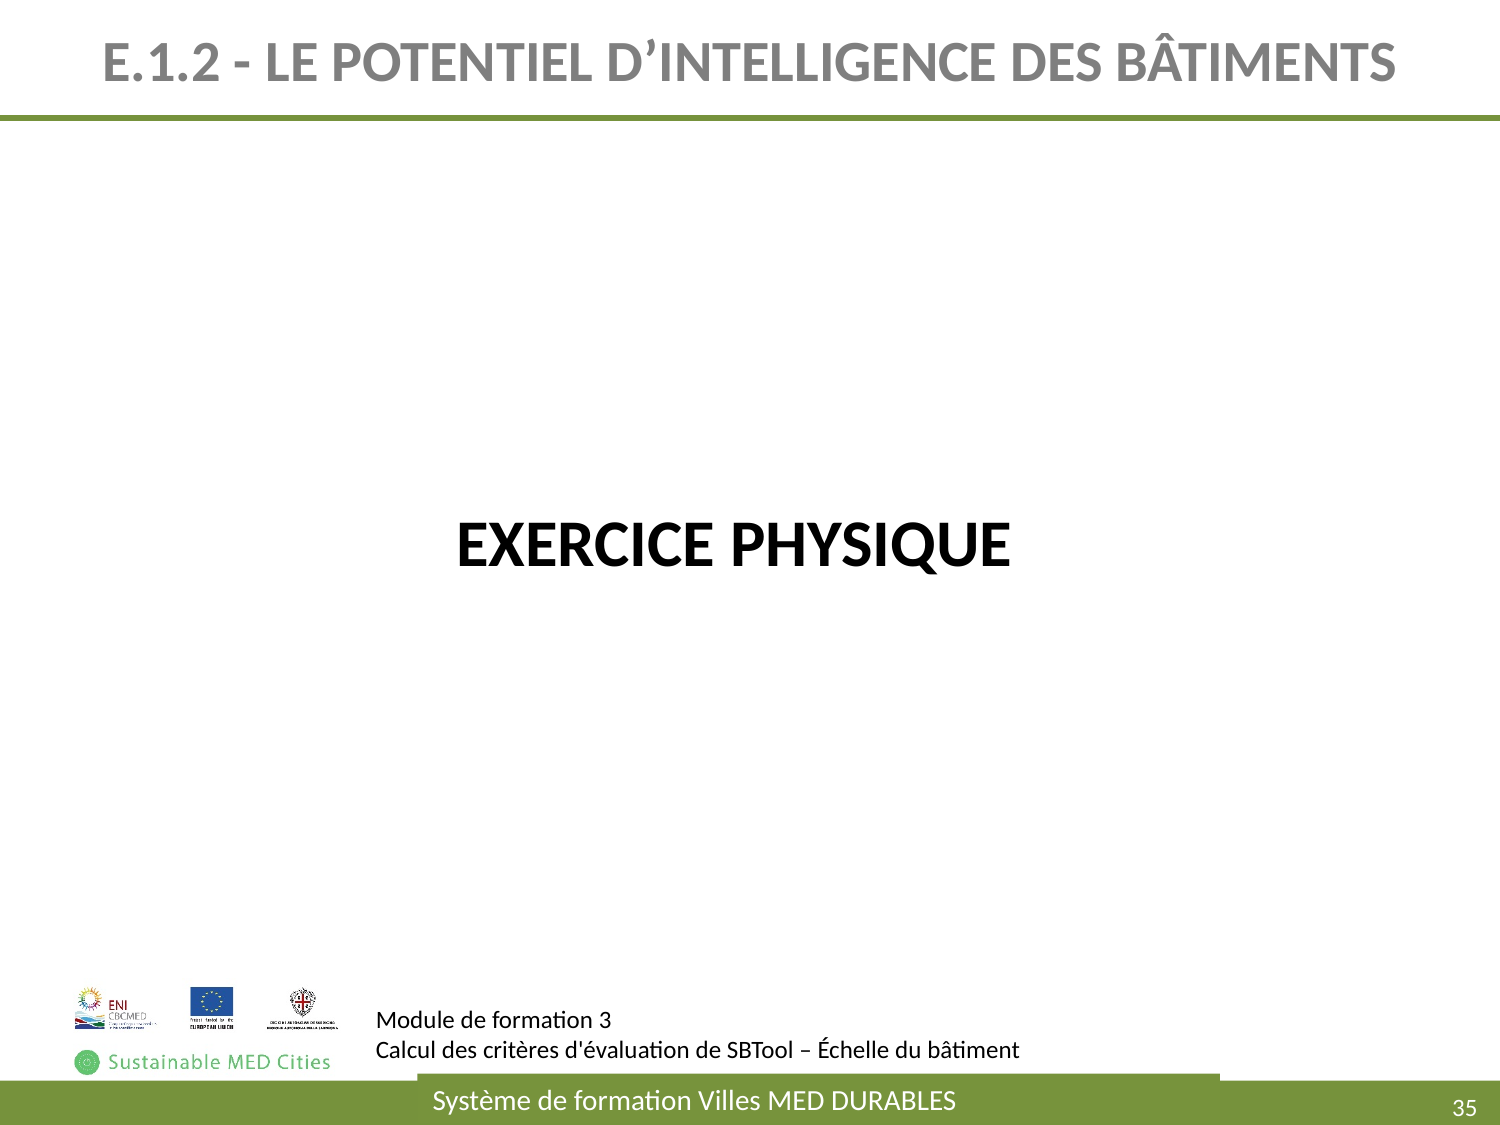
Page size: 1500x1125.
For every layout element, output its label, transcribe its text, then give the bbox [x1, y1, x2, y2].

text_box Module de formation 3 Calcul des critères d'évaluation de SBTool – Échelle du bâtiment [360, 996, 1301, 1072]
list EXERCICE PHYSIQUE [43, 262, 1425, 944]
slide_number 35 [1142, 1076, 1493, 1125]
title E.1.2 - LE POTENTIEL D’INTELLIGENCE DES BÂTIMENTS [0, 0, 1500, 117]
picture [62, 978, 356, 1080]
text_box Système de formation Villes MED DURABLES [417, 1073, 1220, 1124]
